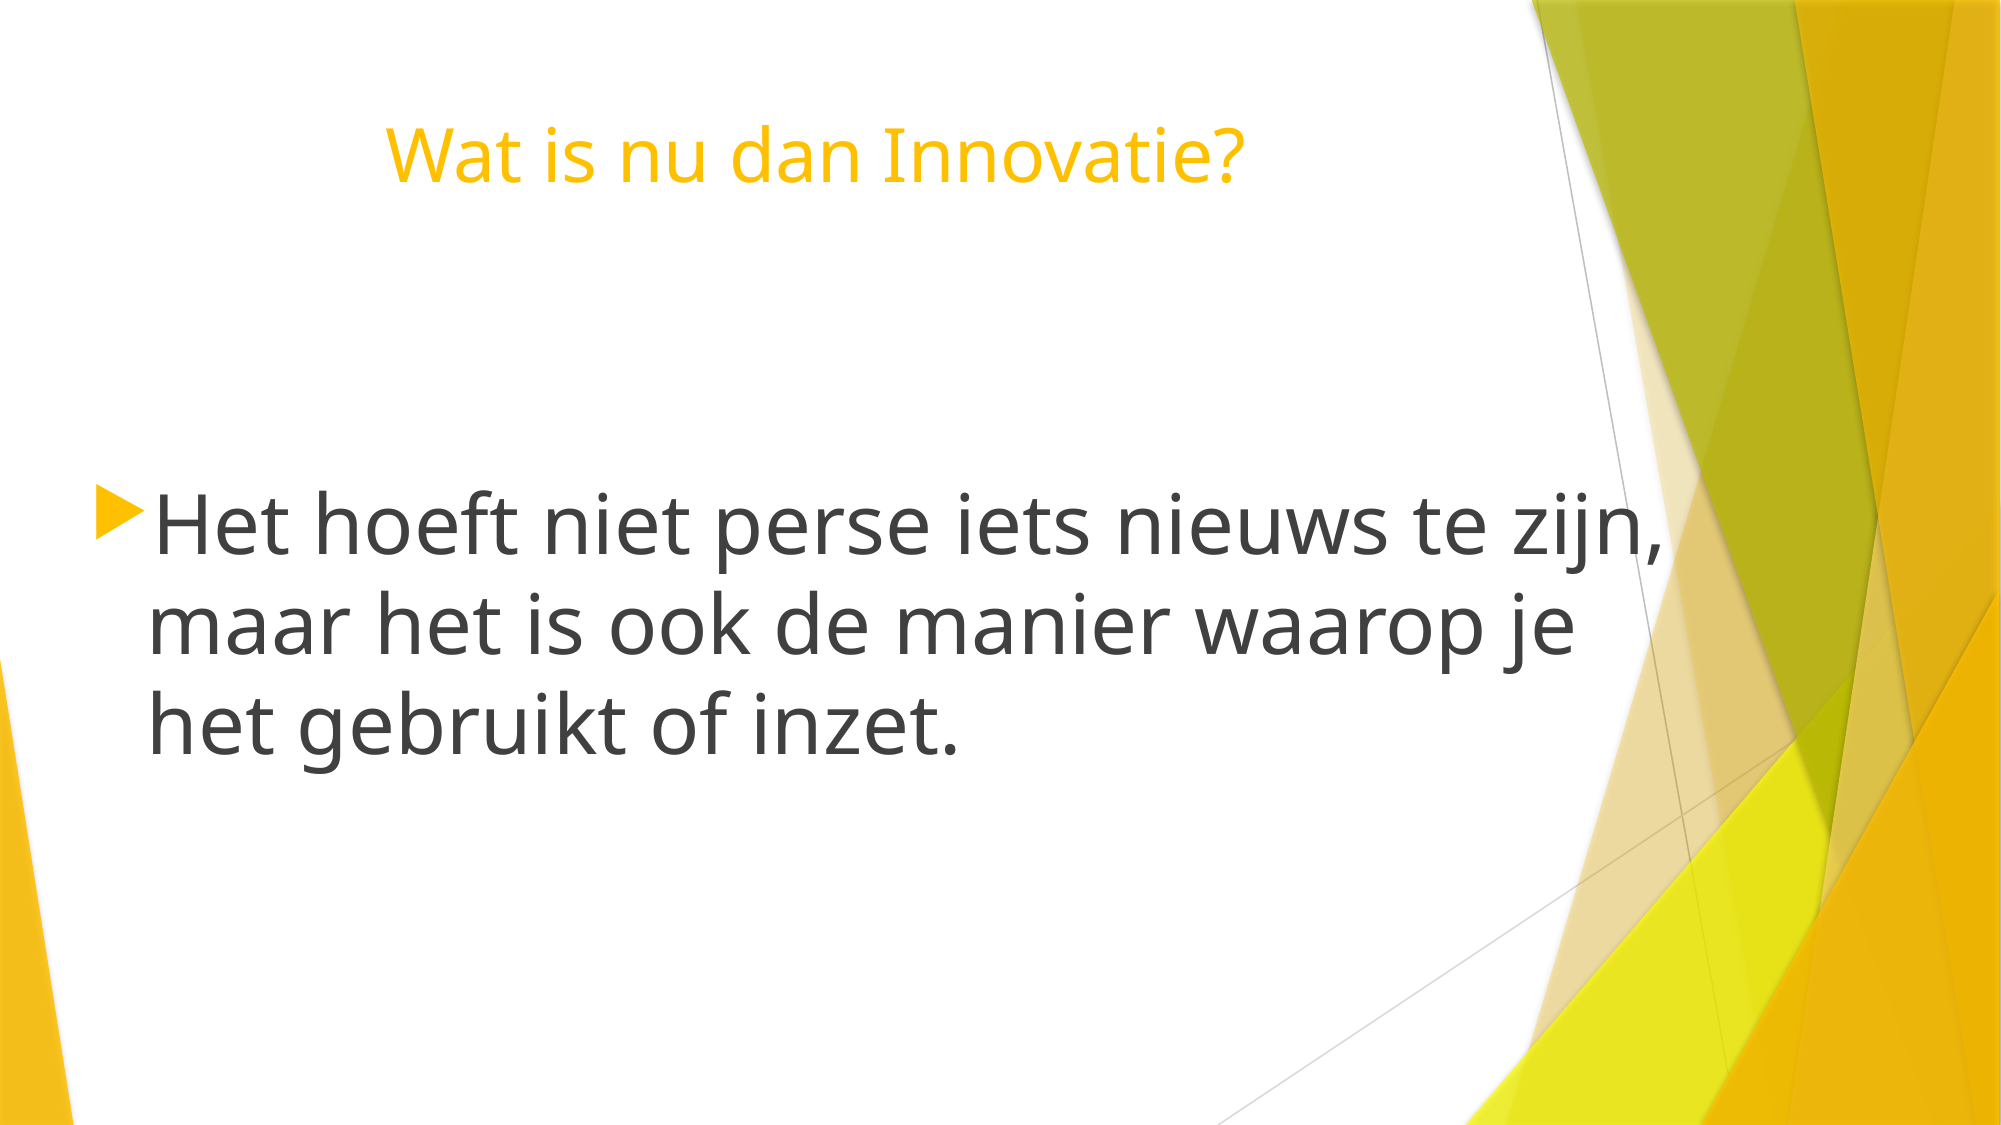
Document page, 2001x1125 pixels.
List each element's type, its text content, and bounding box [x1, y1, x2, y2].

list Het hoeft niet perse iets nieuws te zijn, maar het is ook de manier waarop je het gebruikt of inzet. [75, 342, 1685, 980]
title Wat is nu dan Innovatie? [111, 99, 1522, 317]
